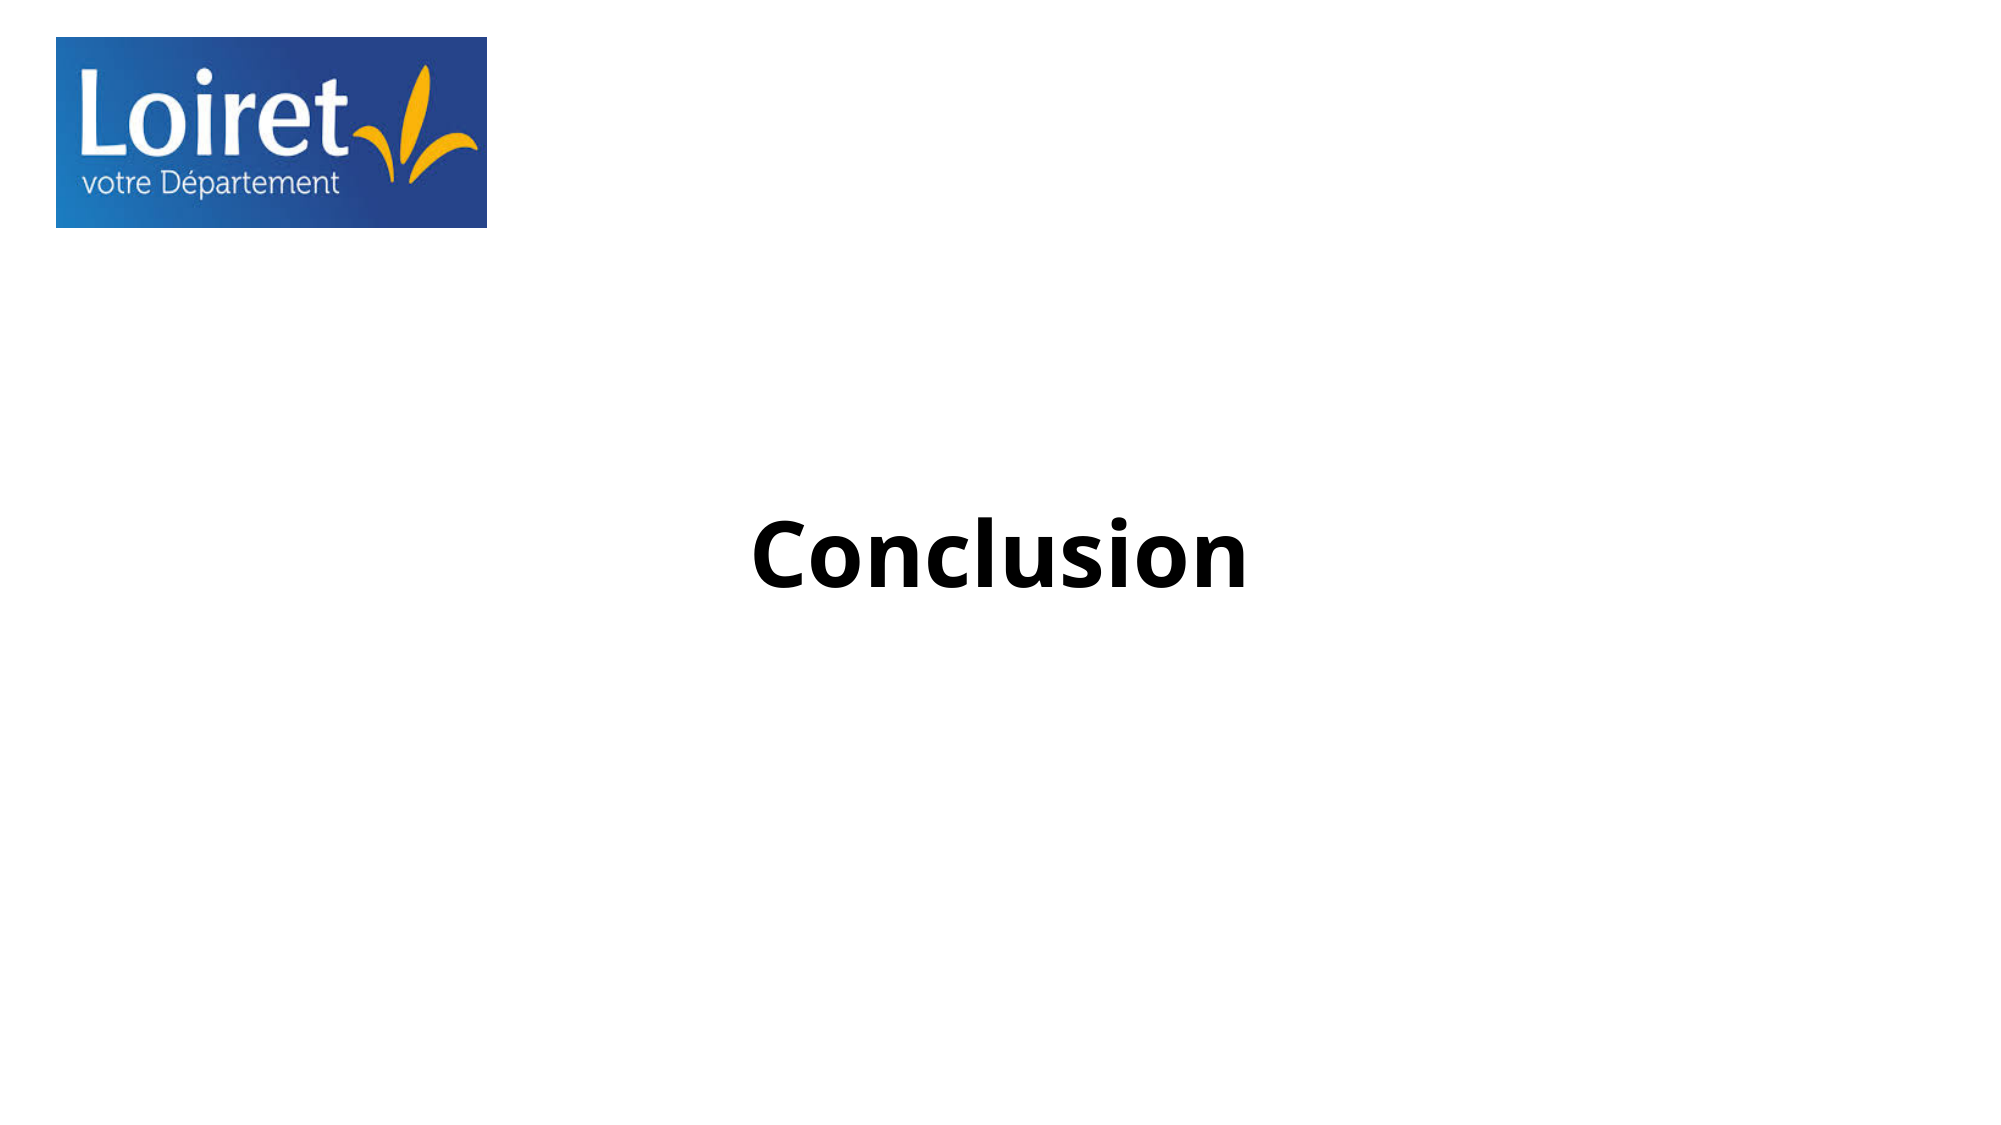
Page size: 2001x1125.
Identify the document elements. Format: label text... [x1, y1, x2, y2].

picture [56, 37, 487, 228]
title Conclusion [137, 466, 1863, 650]
